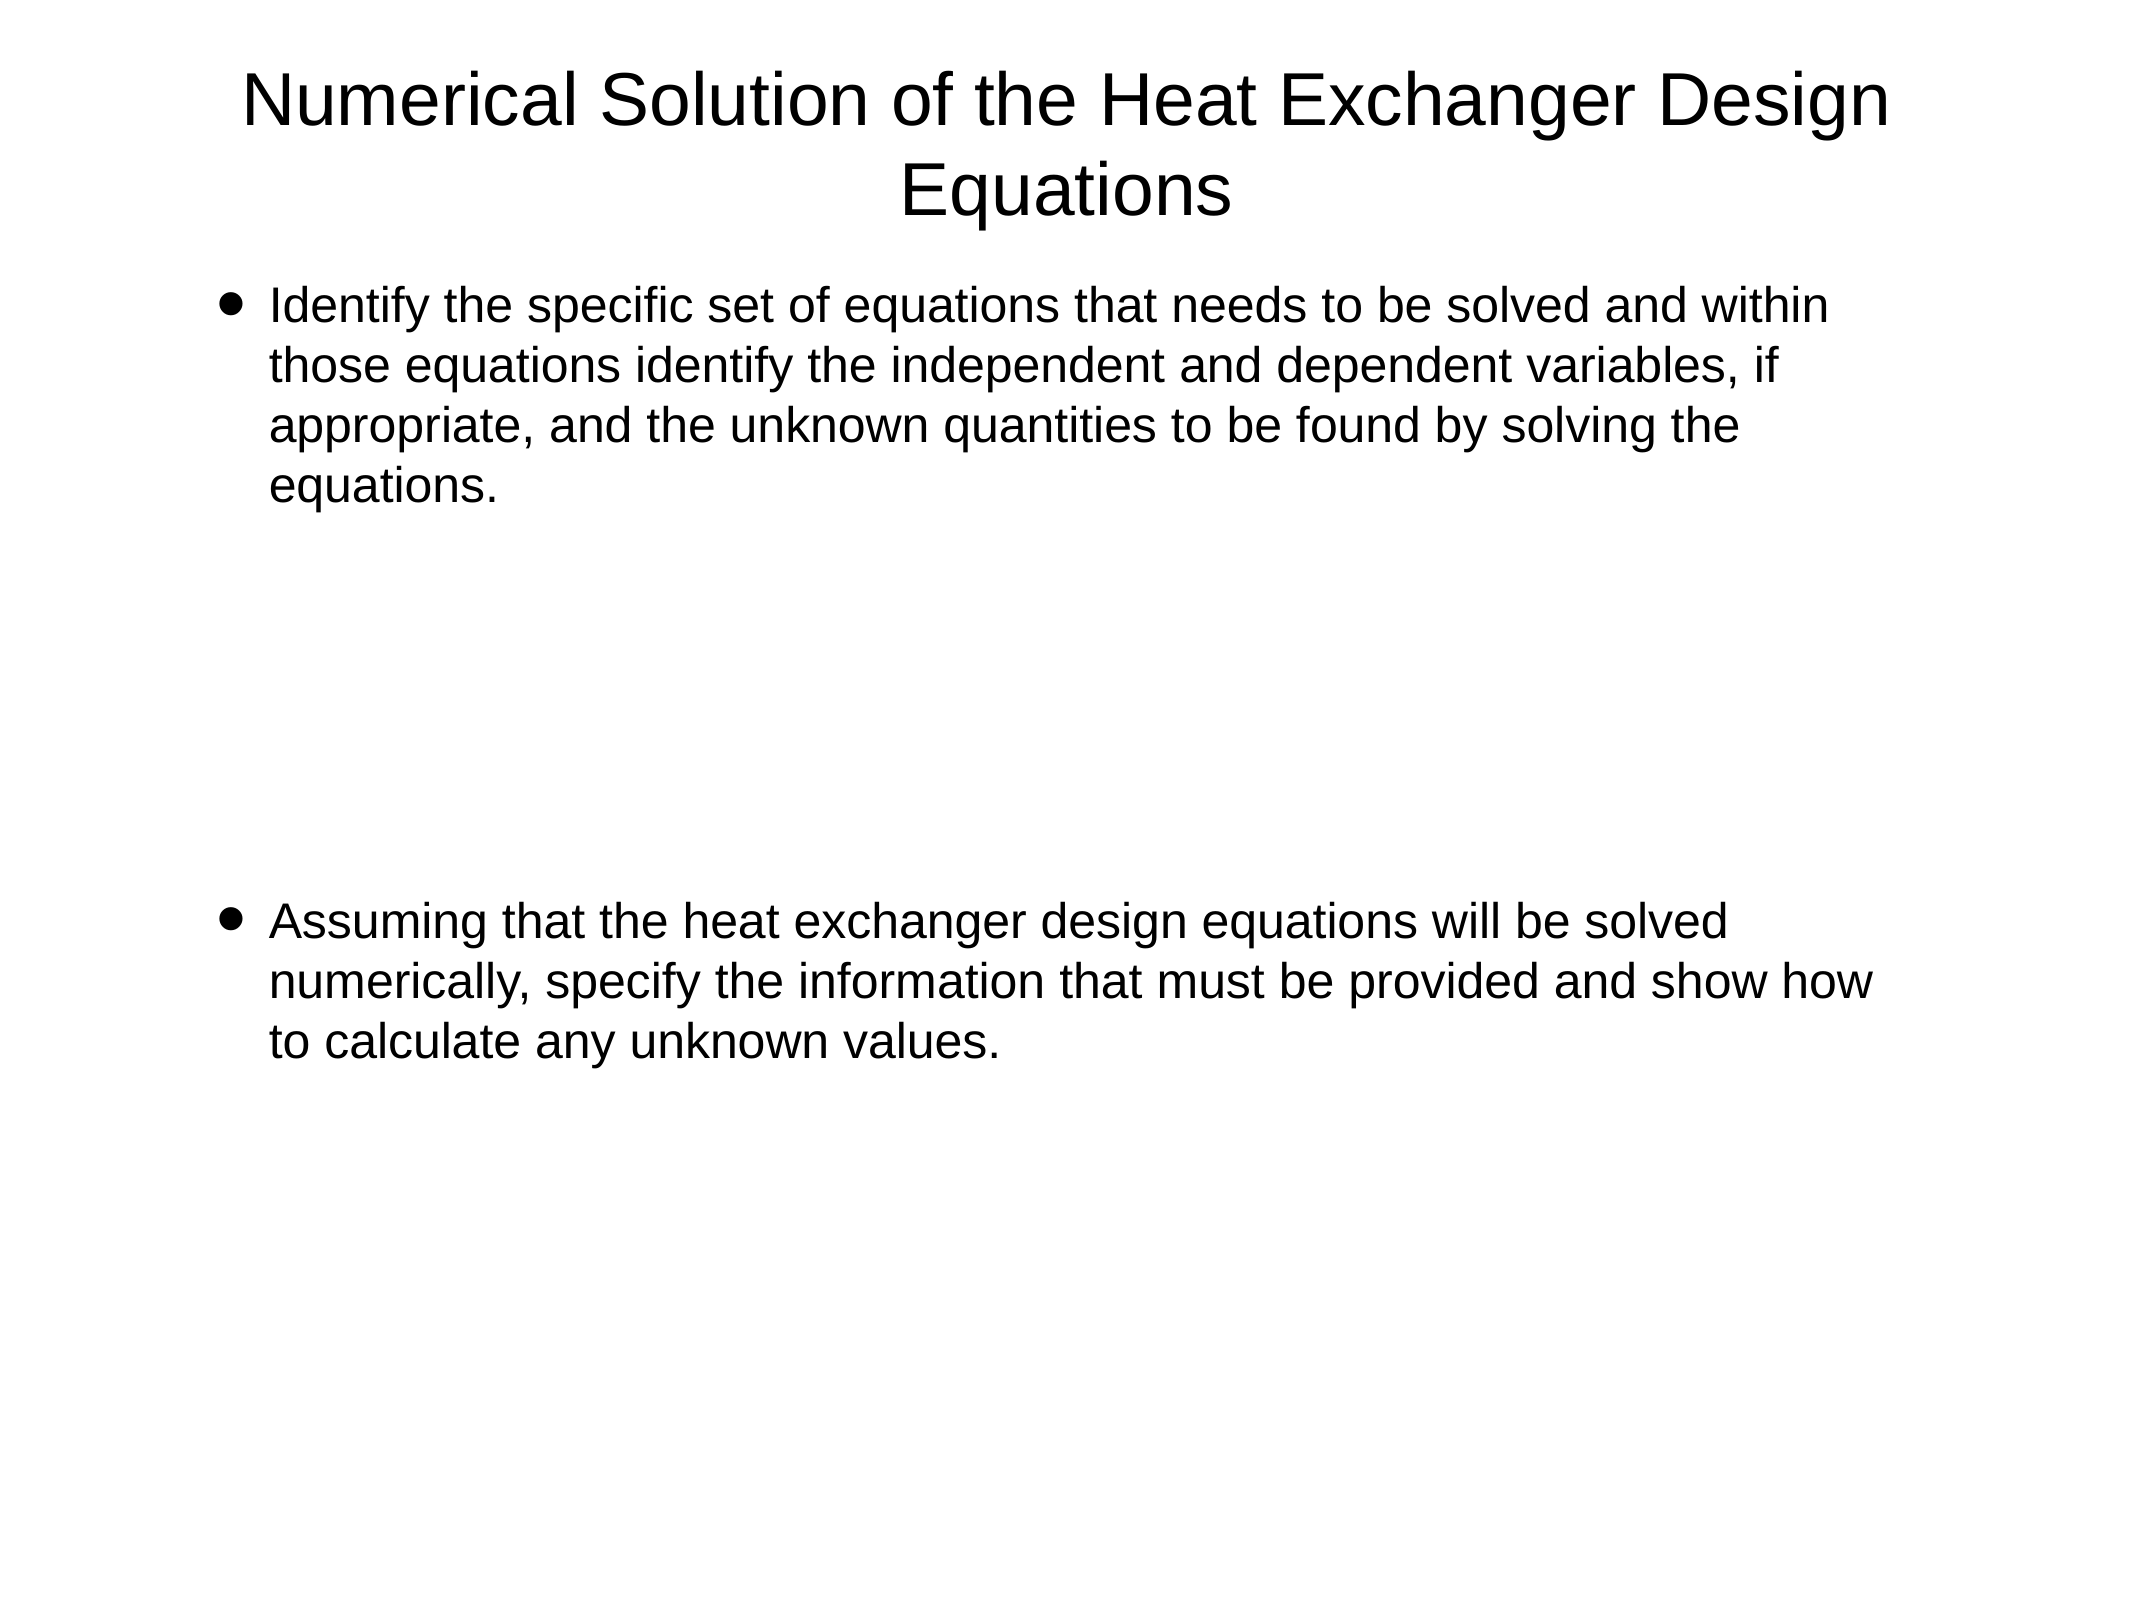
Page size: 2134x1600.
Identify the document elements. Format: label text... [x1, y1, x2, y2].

list Identify the specific set of equations that needs to be solved and within those equations identify the independent and dependent variables, if appropriate, and the unknown quantities to be found by solving the equations. Assuming that the heat exchanger design equations will be solved numerically, specify the information that must be provided and show how to calculate any unknown values. [208, 264, 1925, 1463]
title Numerical Solution of the Heat Exchanger Design Equations [208, 41, 1925, 250]
